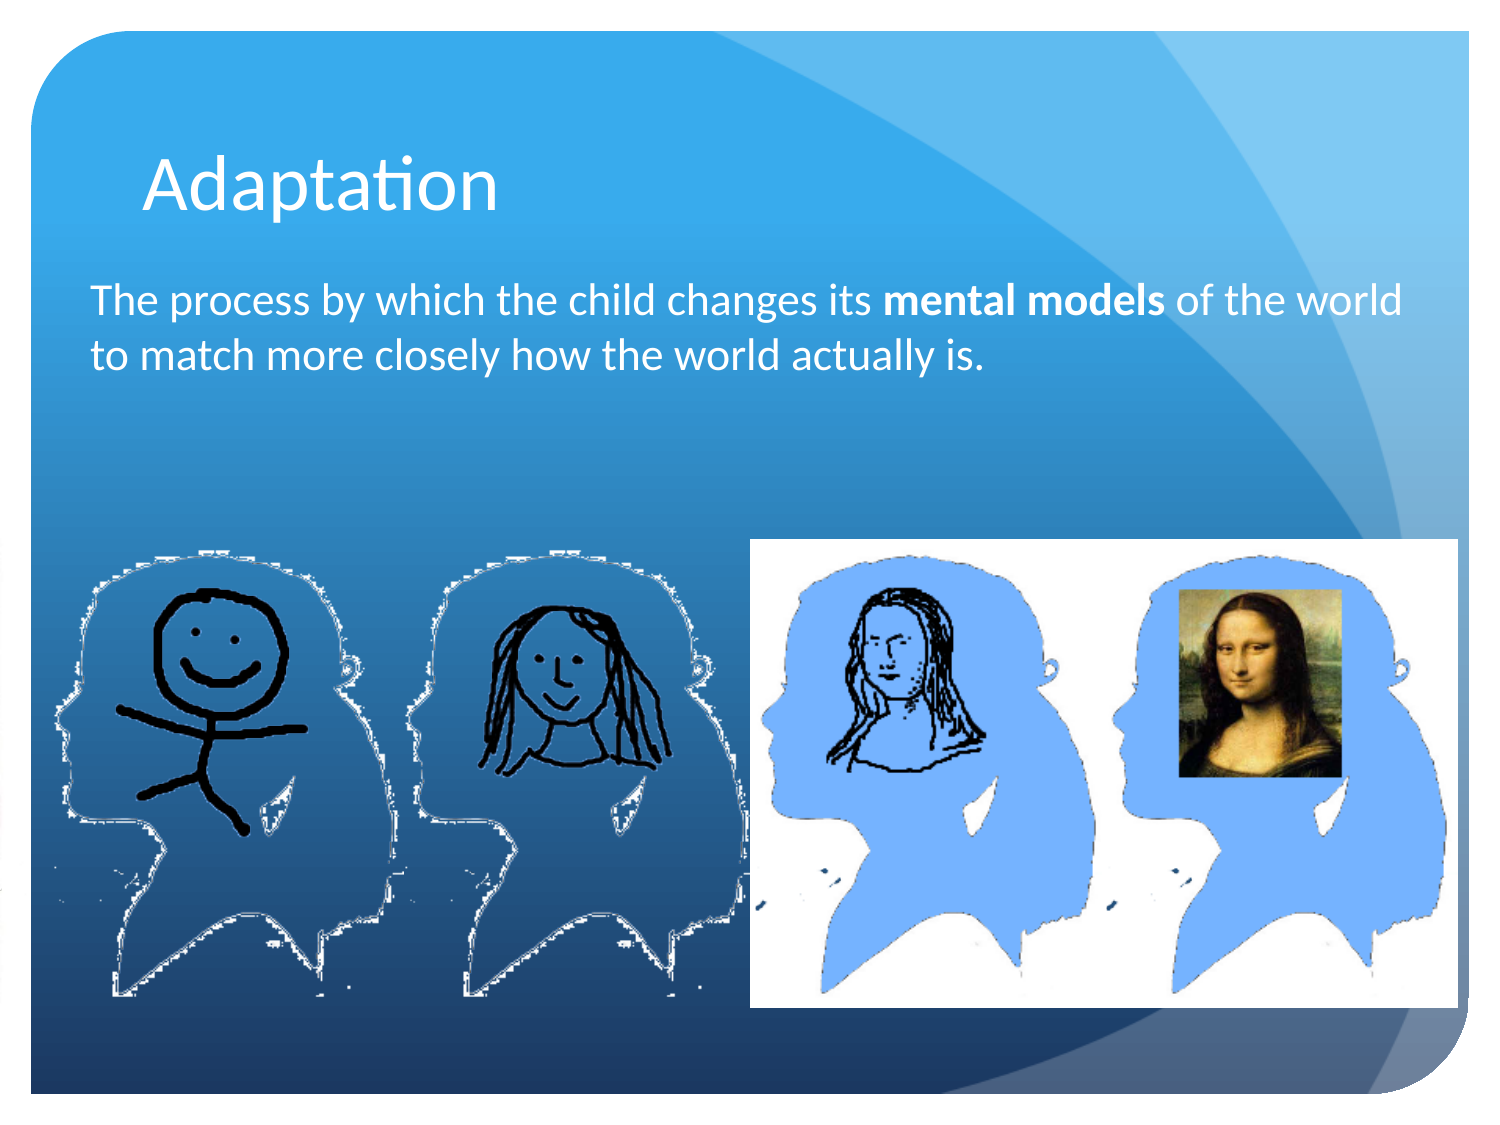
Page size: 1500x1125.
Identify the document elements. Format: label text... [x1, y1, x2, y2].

picture [0, 30, 1473, 1094]
title Adaptation [127, 62, 1372, 234]
list The process by which the child changes its mental models of the world to match more closely how the world actually is. [75, 262, 1425, 528]
